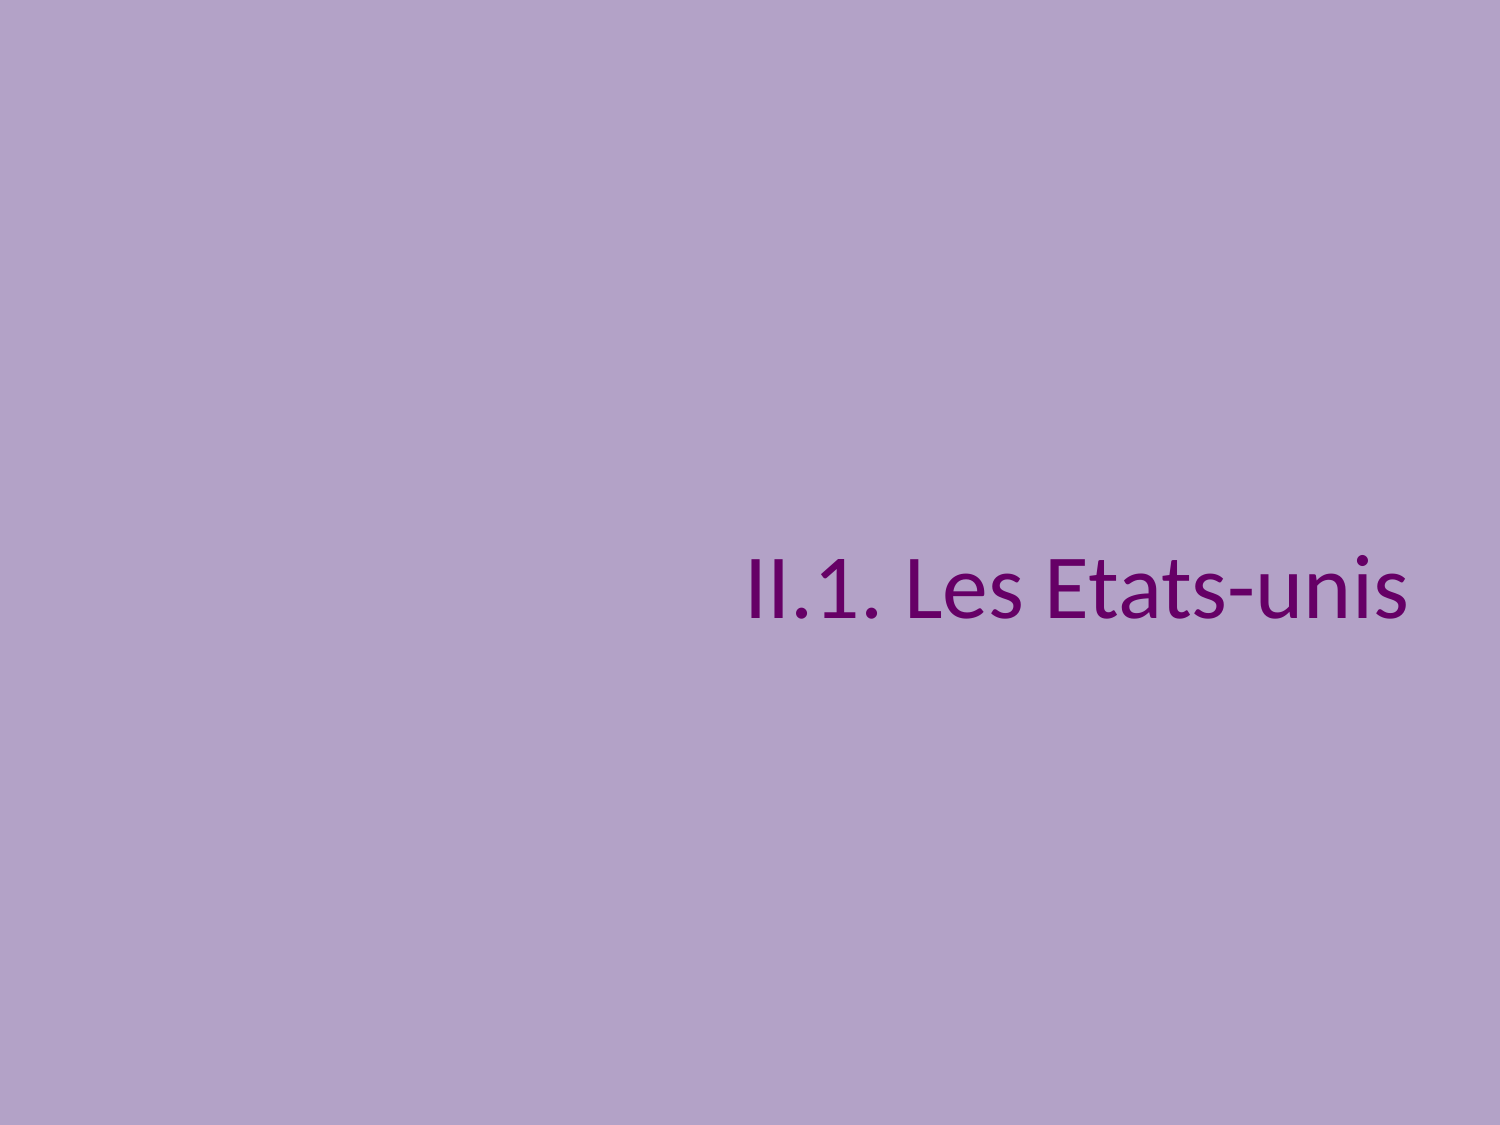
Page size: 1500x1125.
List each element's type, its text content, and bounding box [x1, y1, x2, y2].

list II.1. Les Etats-unis [75, 262, 1425, 1005]
